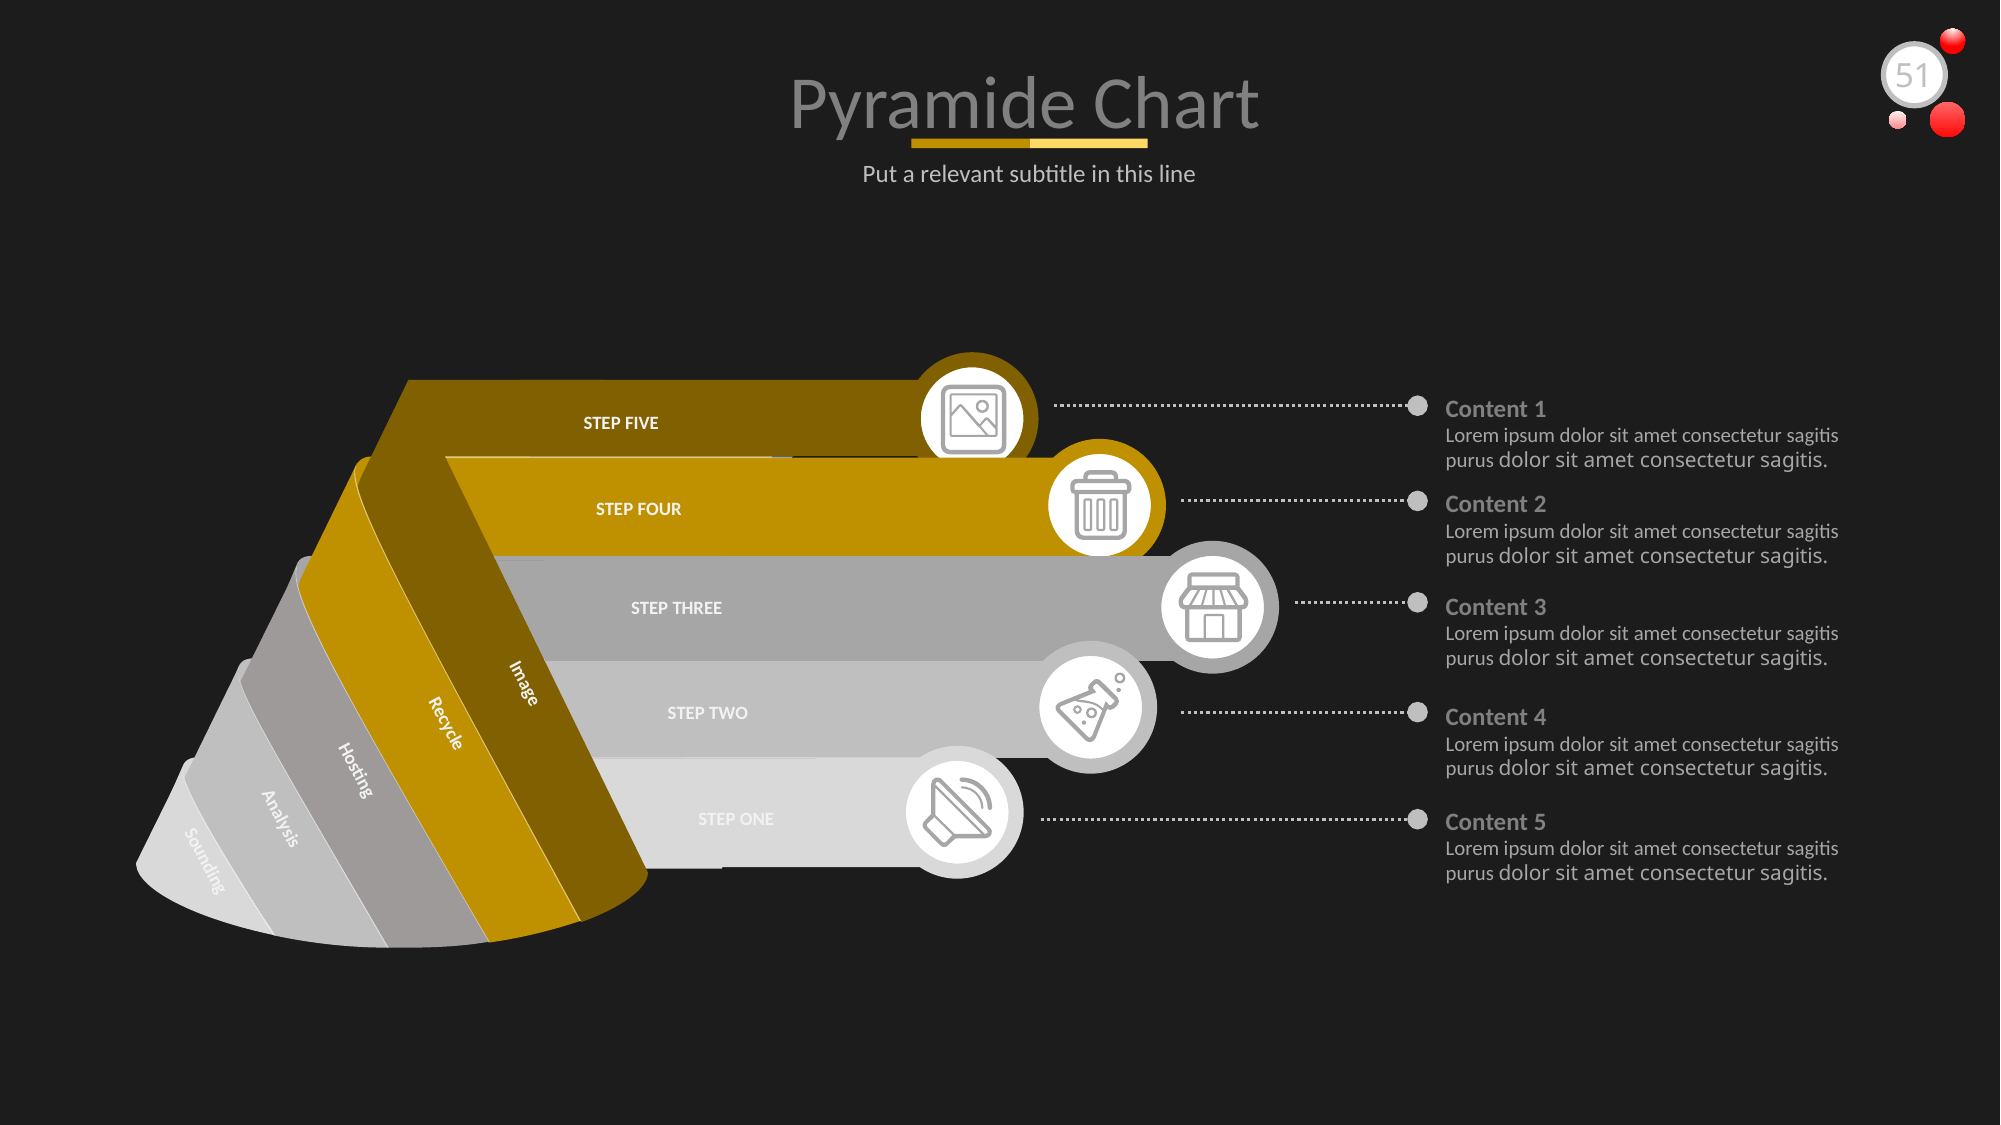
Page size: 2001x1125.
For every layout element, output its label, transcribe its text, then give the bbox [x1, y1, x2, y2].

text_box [1430, 374, 1861, 903]
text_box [136, 359, 1272, 948]
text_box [1876, 28, 1966, 138]
text_box Put a relevant subtitle in this line [792, 142, 1267, 202]
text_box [188, 644, 546, 914]
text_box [911, 138, 1148, 149]
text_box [1040, 405, 1418, 820]
text_box Pyramide Chart [597, 1, 1454, 152]
